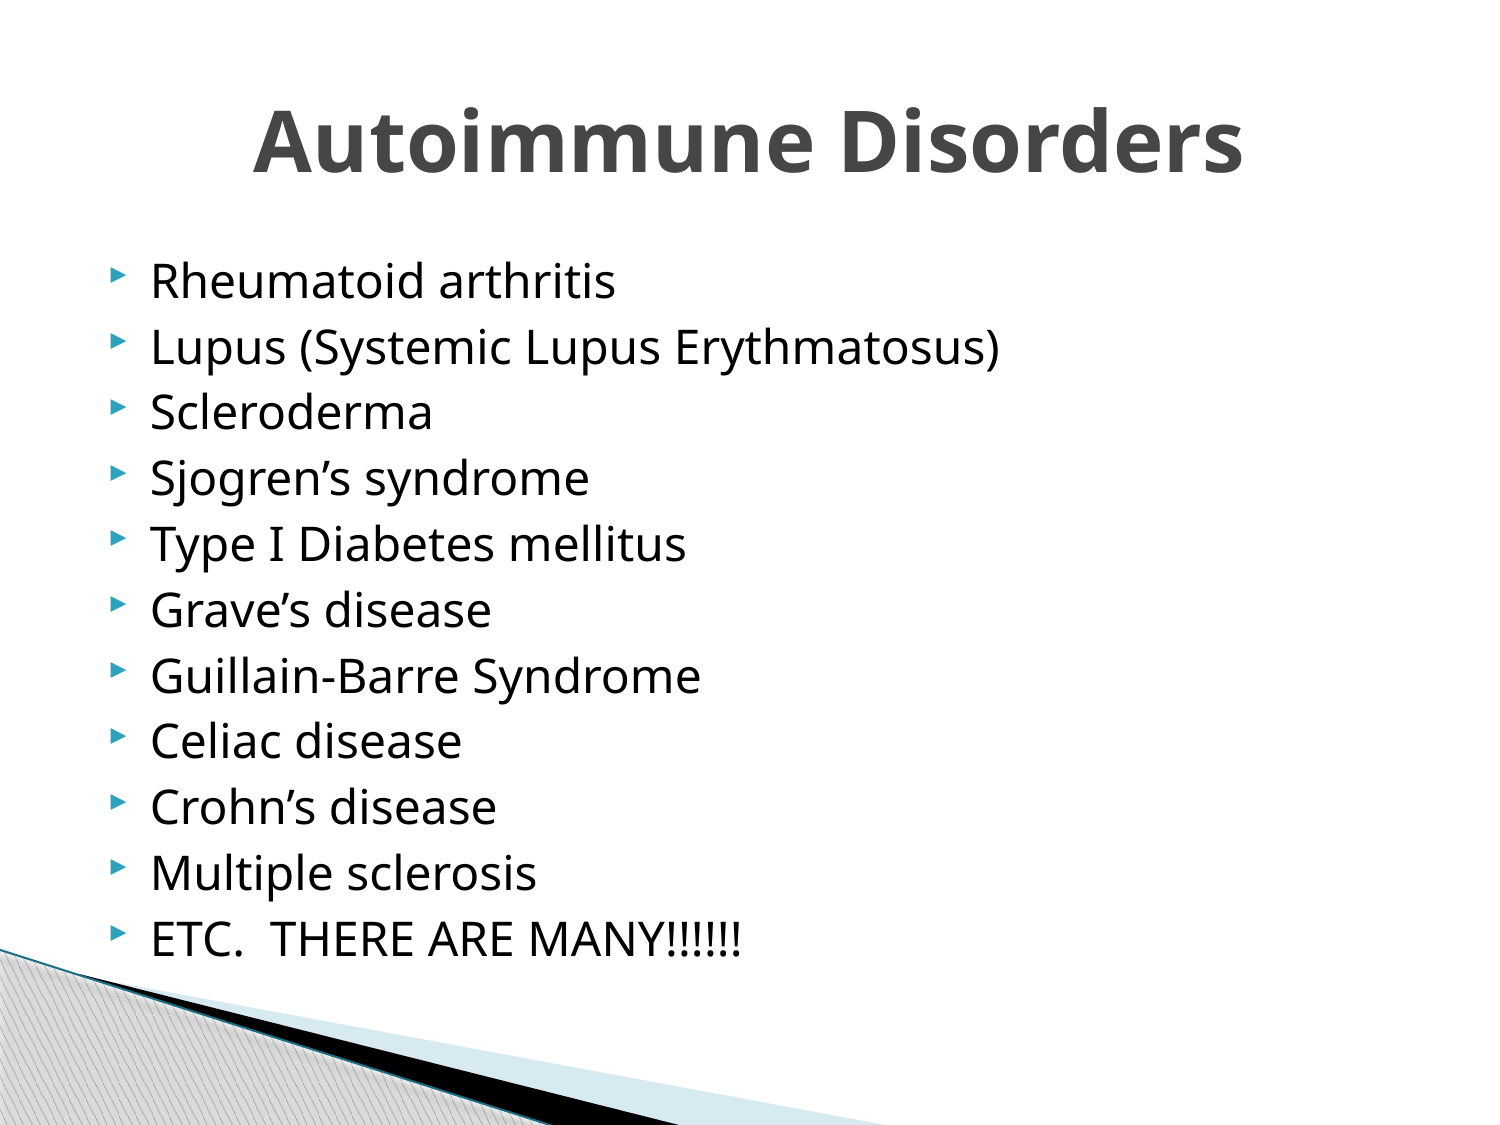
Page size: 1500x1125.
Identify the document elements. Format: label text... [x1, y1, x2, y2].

list Rheumatoid arthritis Lupus (Systemic Lupus Erythmatosus) Scleroderma Sjogren’s syndrome Type I Diabetes mellitus Grave’s disease Guillain-Barre Syndrome Celiac disease Crohn’s disease Multiple sclerosis ETC. THERE ARE MANY!!!!!! [74, 242, 1426, 986]
title Autoimmune Disorders [75, 45, 1425, 233]
